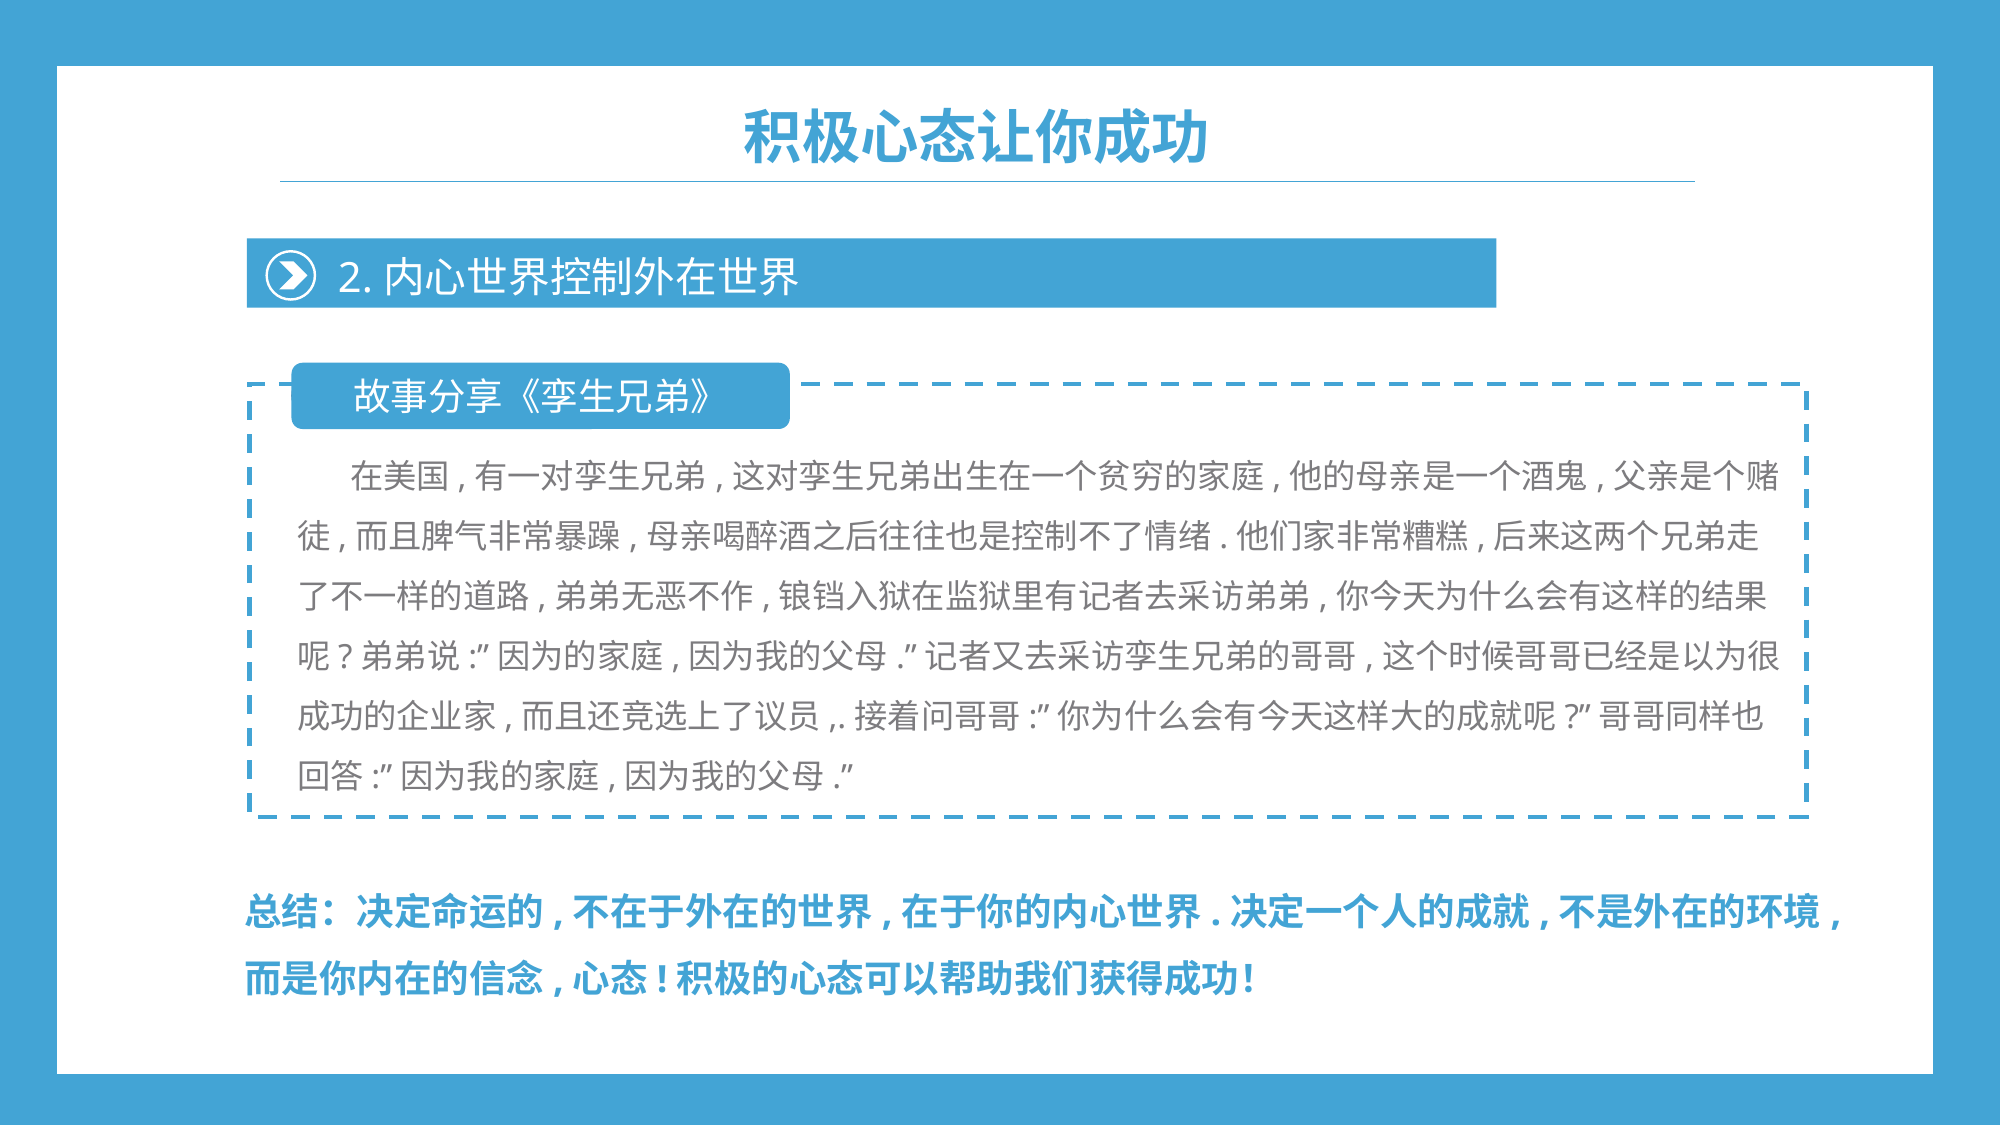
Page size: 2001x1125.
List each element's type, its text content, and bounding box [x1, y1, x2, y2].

text_box 在美国,有一对孪生兄弟,这对孪生兄弟出生在一个贫穷的家庭,他的母亲是一个酒鬼,父亲是个赌徒,而且脾气非常暴躁,母亲喝醉酒之后往往也是控制不了情绪.他们家非常糟糕,后来这两个兄弟走了不一样的道路,弟弟无恶不作,锒铛入狱在监狱里有记者去采访弟弟,你今天为什么会有这样的结果呢?弟弟说:”因为的家庭,因为我的父母.”记者又去采访孪生兄弟的哥哥,这个时候哥哥已经是以为很成功的企业家,而且还竞选上了议员,.接着问哥哥:”你为什么会有今天这样大的成就呢?”哥哥同样也回答:”因为我的家庭,因为我的父母.” [276, 425, 1807, 814]
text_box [246, 238, 1497, 308]
text_box 总结：决定命运的,不在于外在的世界,在于你的内心世界.决定一个人的成就,不是外在的环境,而是你内在的信念,心态!积极的心态可以帮助我们获得成功！ [224, 855, 1860, 995]
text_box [291, 362, 790, 430]
text_box 积极心态让你成功 [729, 93, 1246, 178]
text_box [249, 383, 1808, 818]
